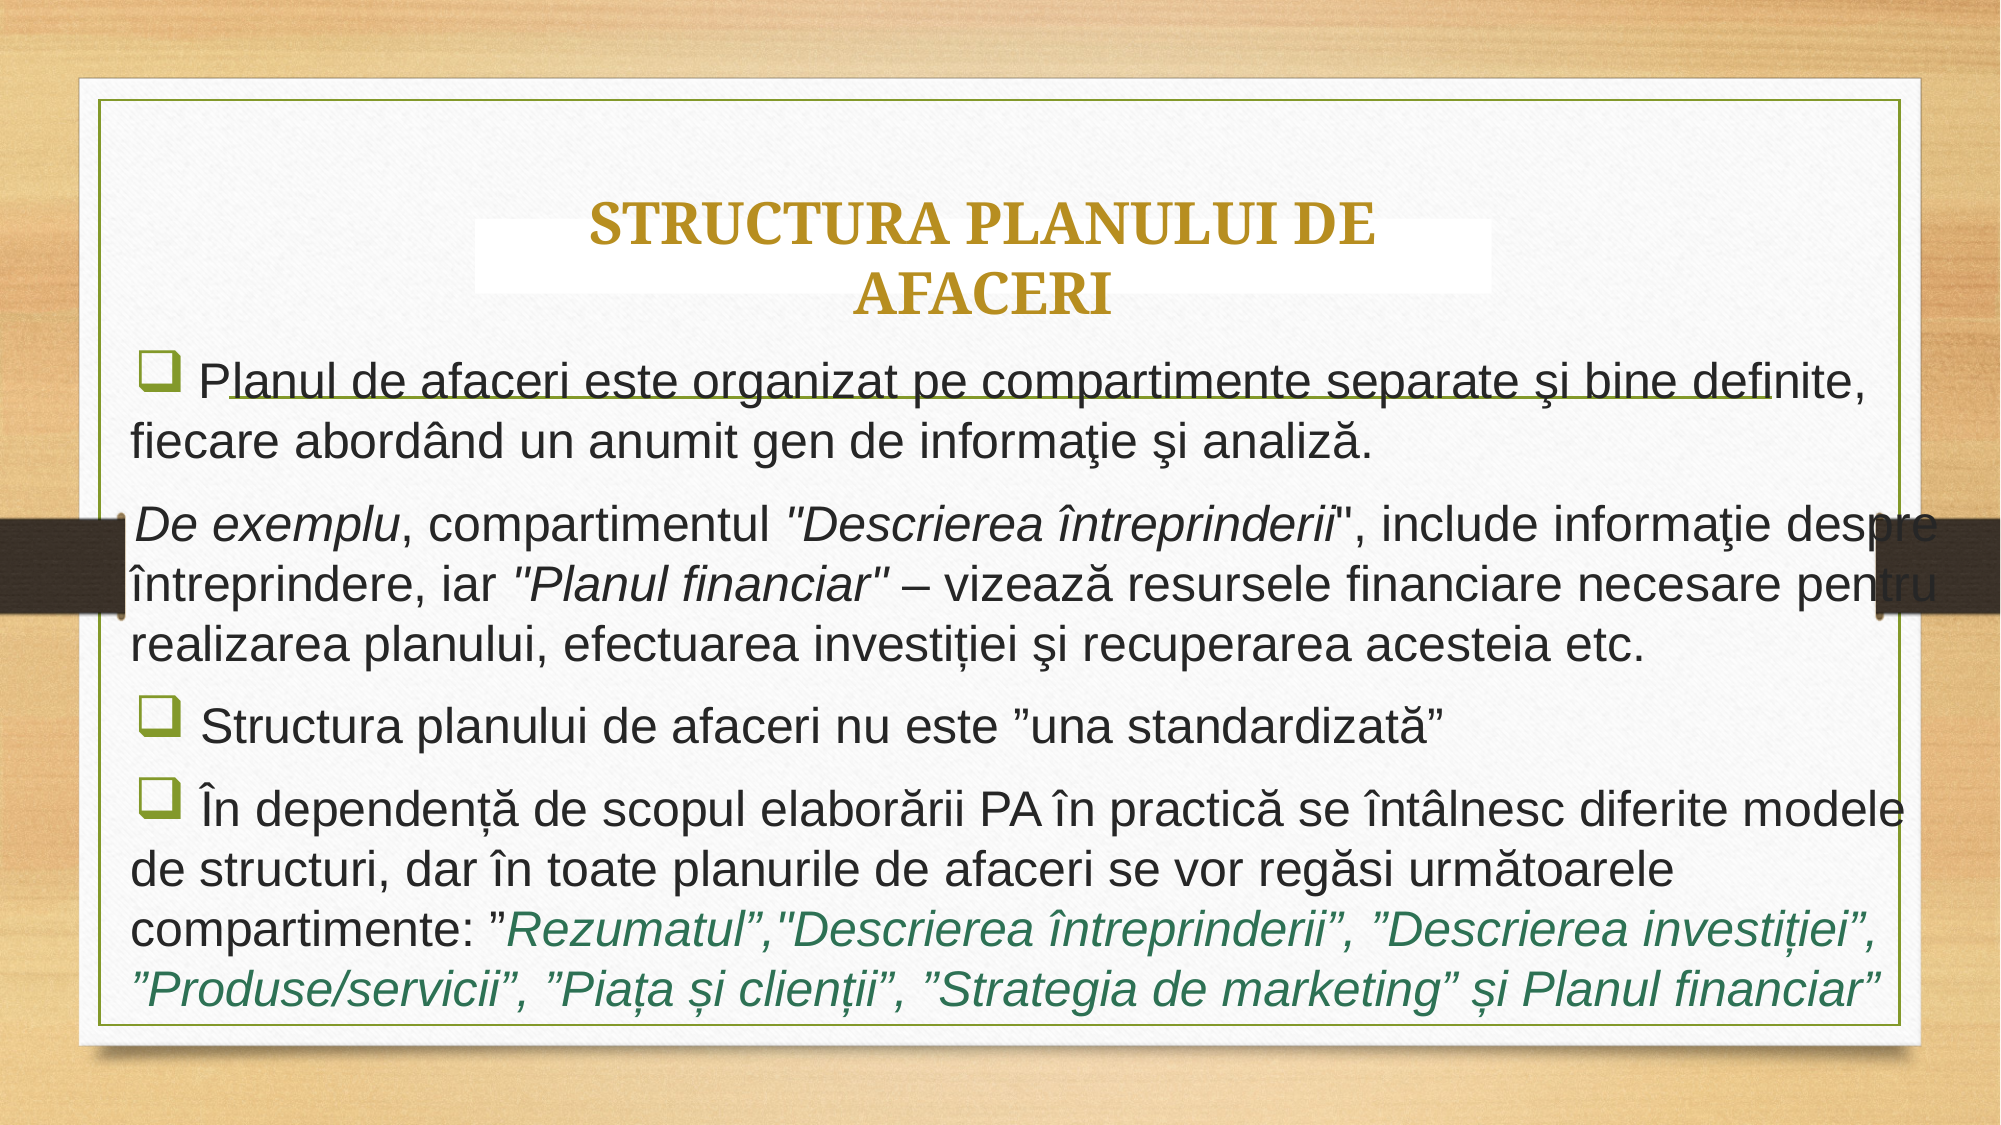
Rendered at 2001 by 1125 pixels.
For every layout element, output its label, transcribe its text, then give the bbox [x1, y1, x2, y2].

picture [0, 0, 2001, 1125]
list Planul de afaceri este organizat pe compartimente separate şi bine definite, fiecare abordând un anumit gen de informaţie şi analiză. De exemplu, compartimentul "Descrierea întreprinderii", include informaţie despre întreprindere, iar "Planul financiar" – vizează resursele financiare necesare pentru realizarea planului, efectuarea investiției şi recuperarea acesteia etc. Structura planului de afaceri nu este ”una standardizată” În dependență de scopul elaborării PA în practică se întâlnesc diferite modele de structuri, dar în toate planurile de afaceri se vor regăsi următoarele compartimente: ”Rezumatul”,"Descrierea întreprinderii”, ”Descrierea investiției”, ”Produse/servicii”, ”Piața și clienții”, ”Strategia de marketing” și Planul financiar” [68, 293, 1957, 1038]
title STRUCTURA PLANULUI DE AFACERI [474, 218, 1492, 293]
